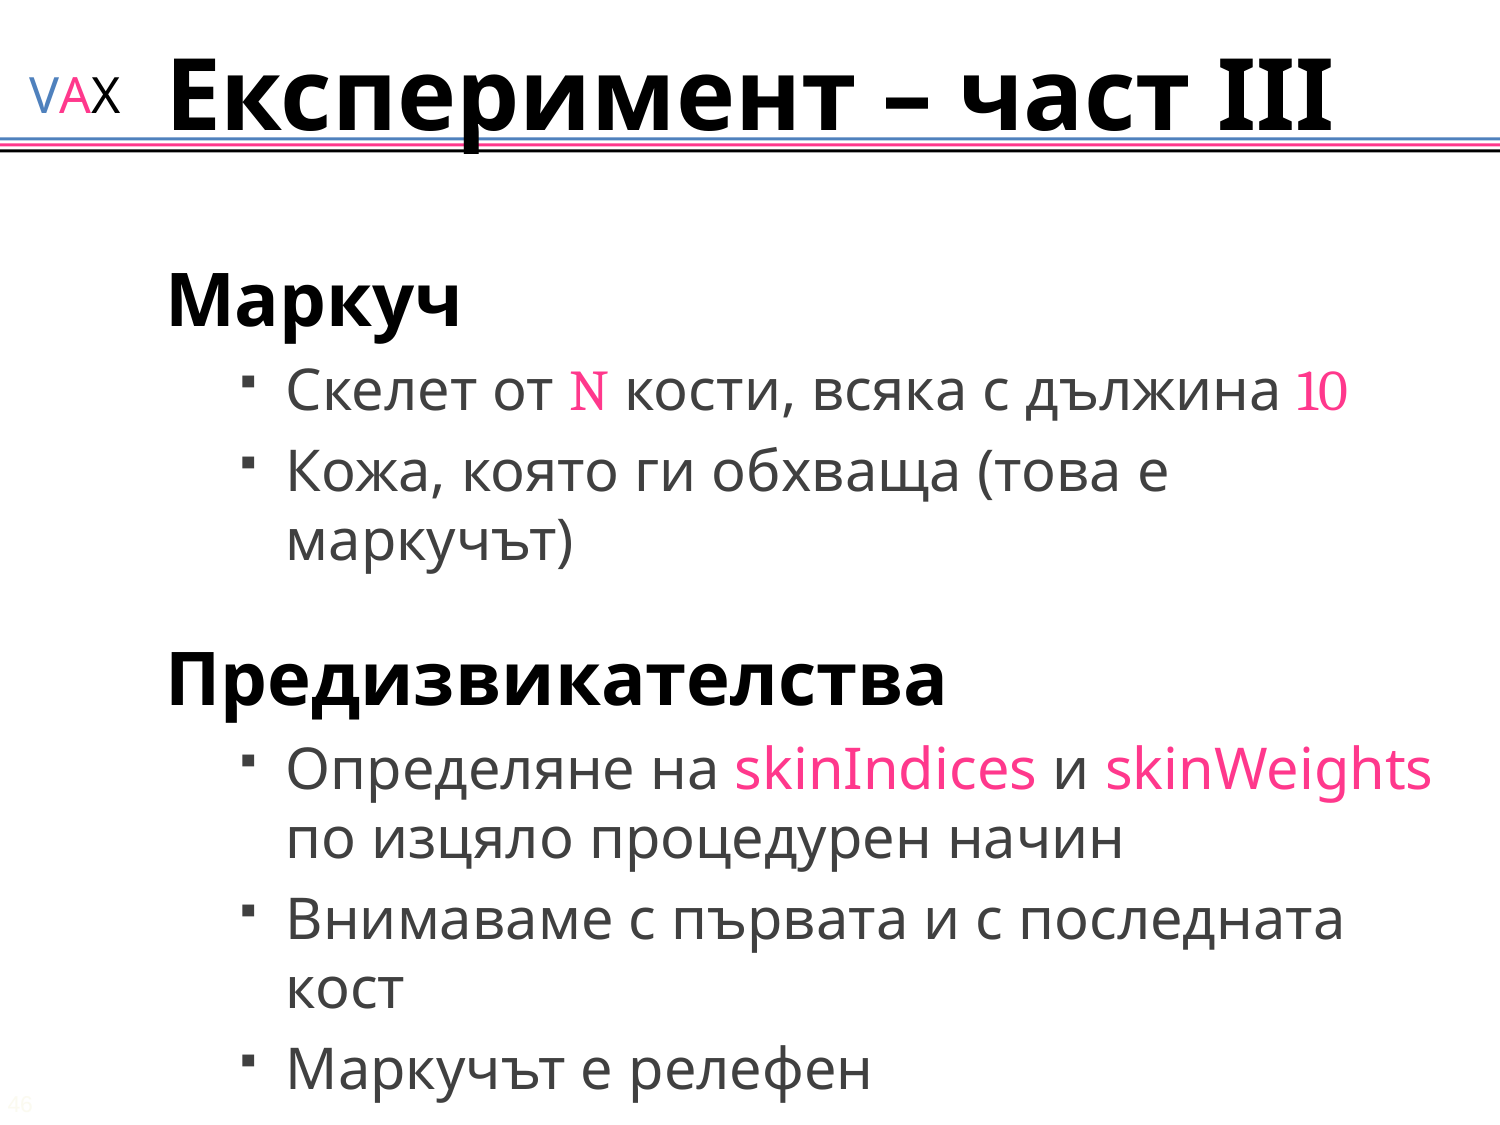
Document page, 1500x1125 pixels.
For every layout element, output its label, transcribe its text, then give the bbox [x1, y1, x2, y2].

title Експеримент – част III [0, 37, 1500, 144]
list Маркуч Скелет от N кости, всяка с дължина 10 Кожа, която ги обхваща (това е маркучът) Предизвикателства Определяне на skinIndices и skinWeights по изцяло процедурен начин Внимаваме с първата и с последната кост Маркучът е релефен [150, 200, 1488, 1113]
